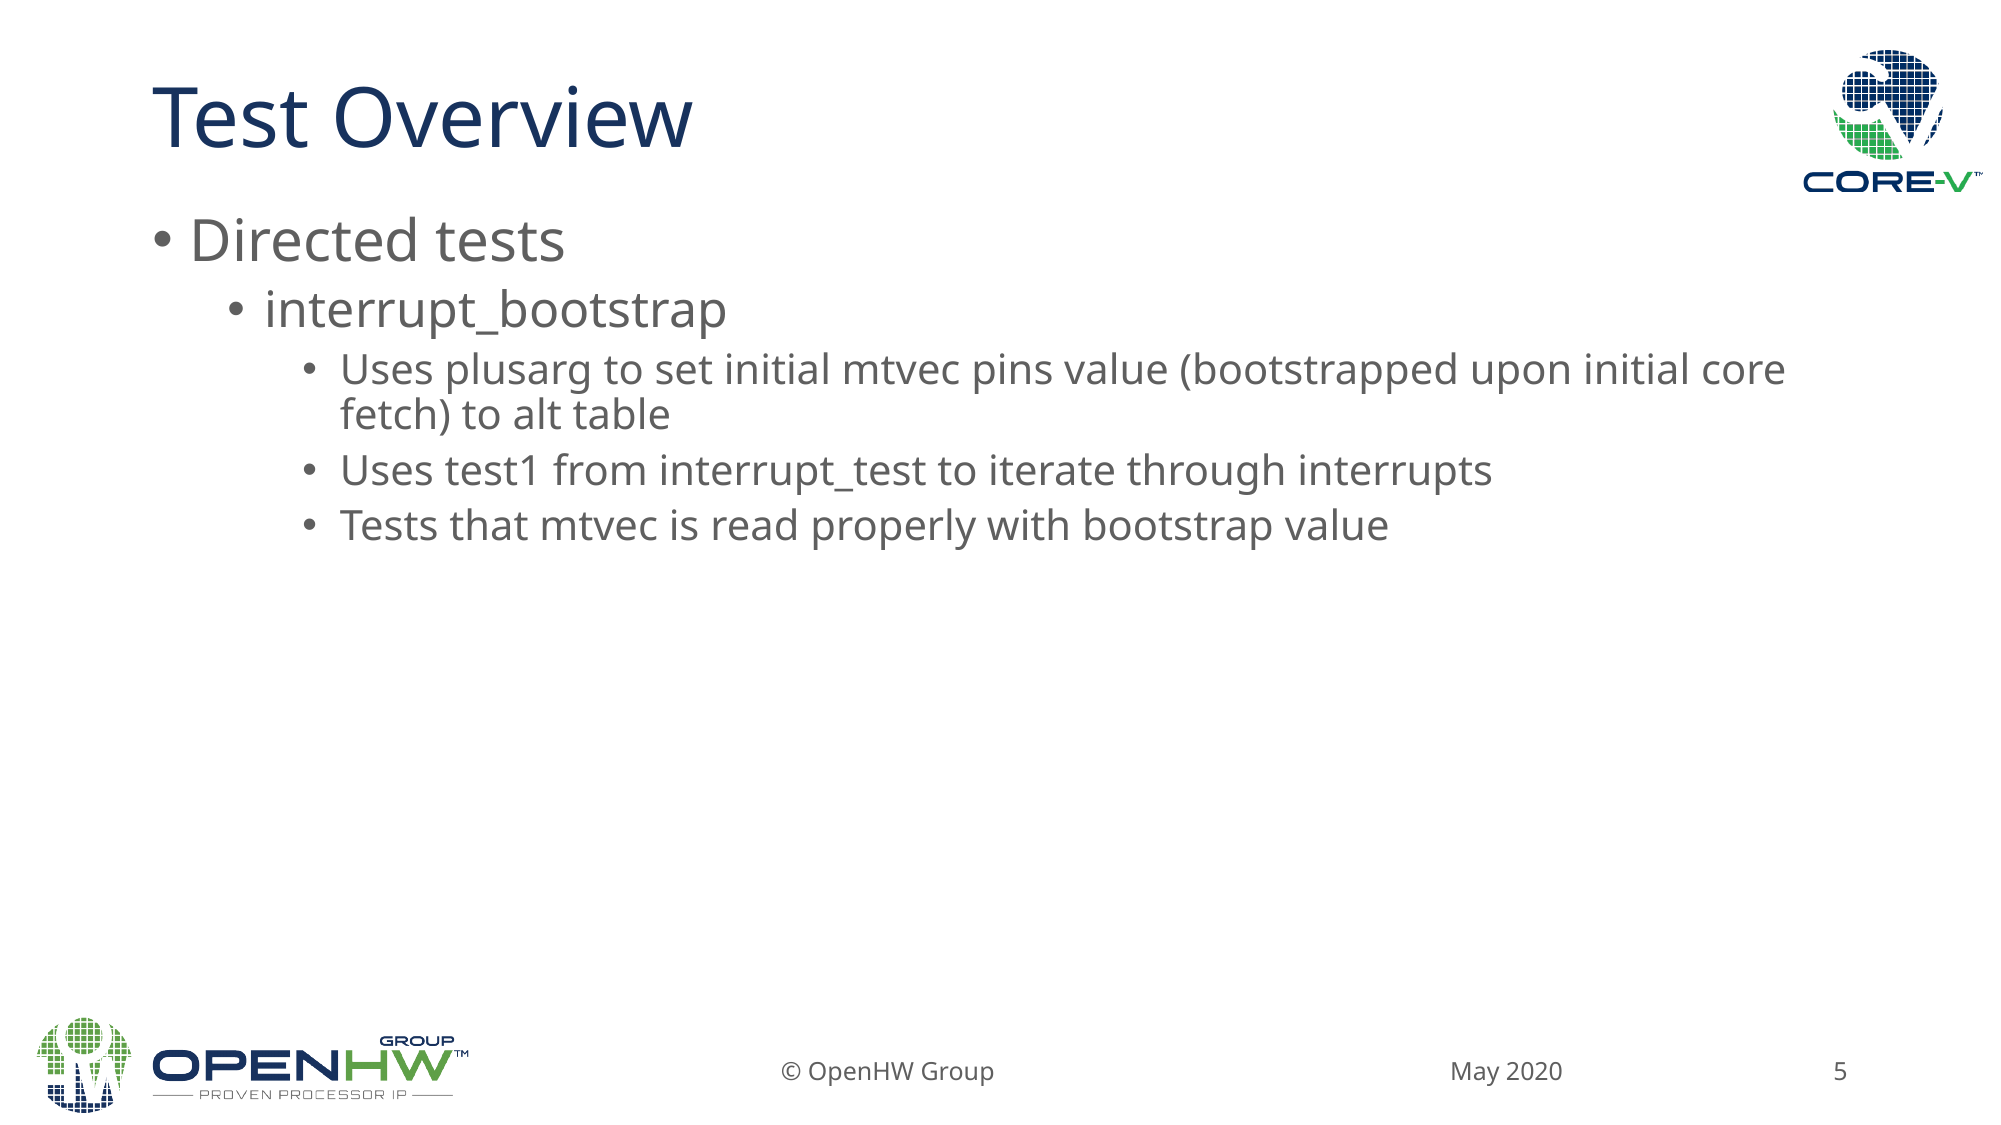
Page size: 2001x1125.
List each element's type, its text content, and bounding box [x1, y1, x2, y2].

footer © OpenHW Group [550, 1042, 1226, 1103]
slide_number 5 [1782, 1042, 1863, 1103]
title Test Overview [137, 59, 1804, 181]
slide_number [1335, 1040, 1678, 1101]
picture [32, 1013, 473, 1117]
list Directed tests interrupt_bootstrap Uses plusarg to set initial mtvec pins value (bootstrapped upon initial core fetch) to alt table Uses test1 from interrupt_test to iterate through interrupts Tests that mtvec is read properly with bootstrap value [137, 203, 1863, 1014]
